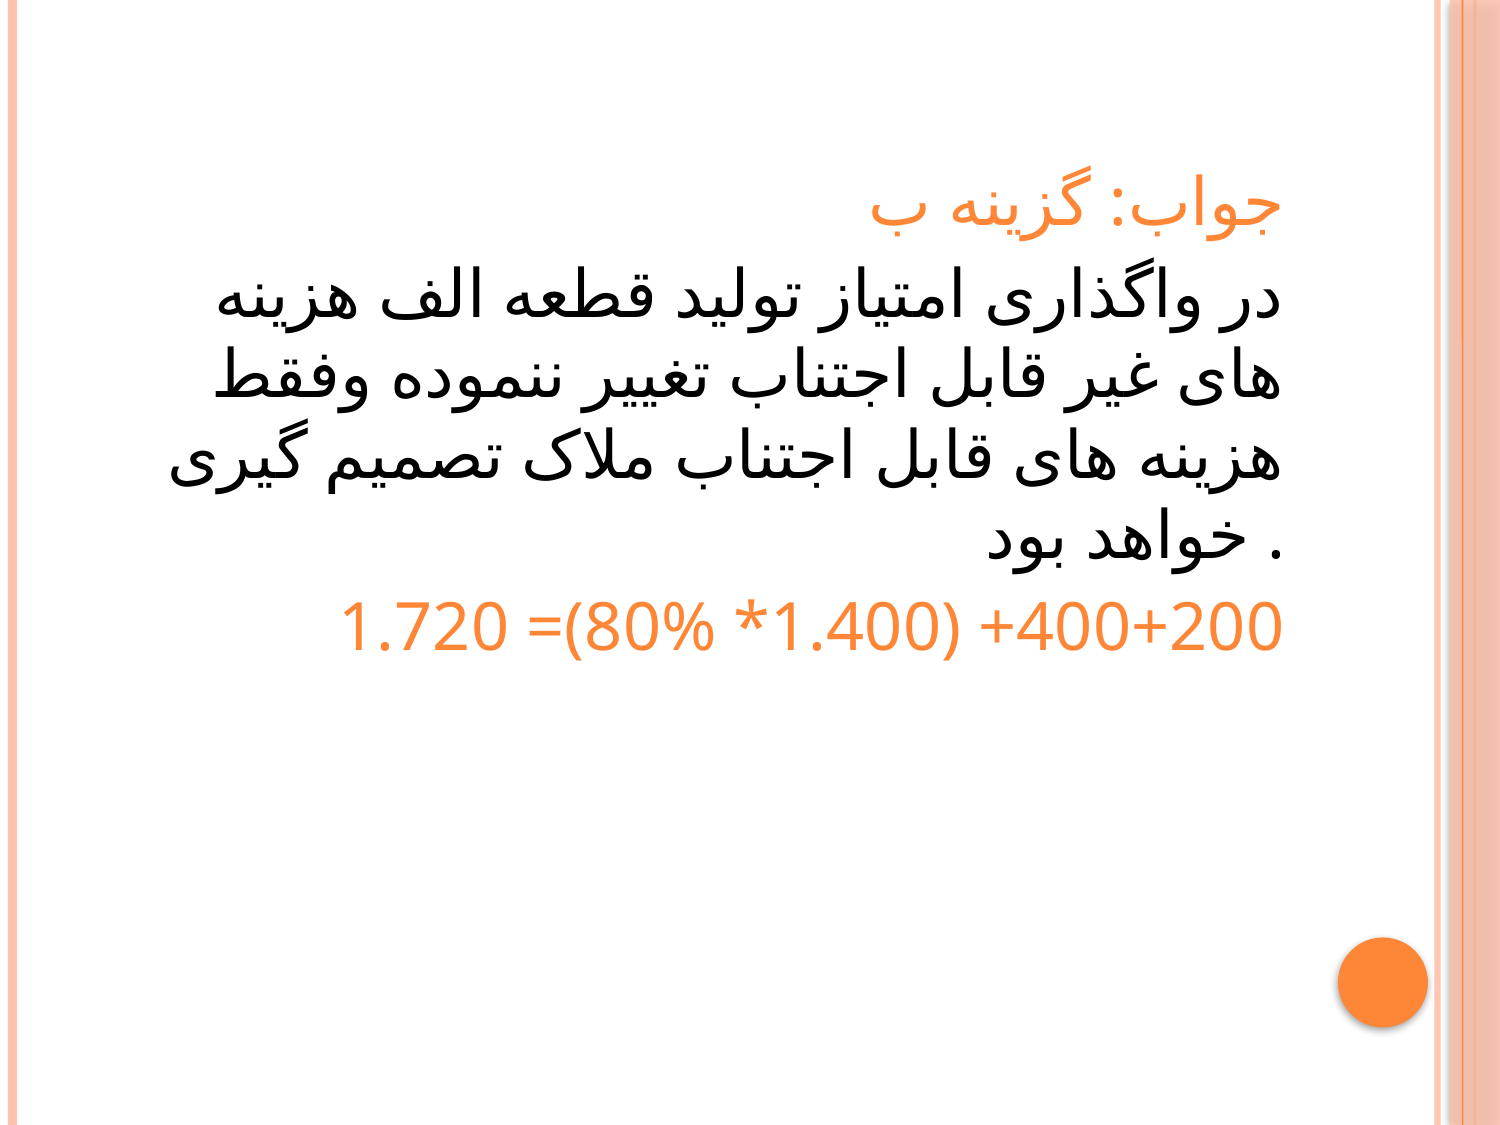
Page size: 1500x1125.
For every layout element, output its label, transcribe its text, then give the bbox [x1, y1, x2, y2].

list جواب: گزینه ب در واگذاری امتیاز تولید قطعه الف هزینه های غیر قابل اجتناب تغییر ننموده وفقط هزینه های قابل اجتناب ملاک تصمیم گیری خواهد بود . 1.720 =(80% *1.400) +400+200 [75, 58, 1300, 1062]
